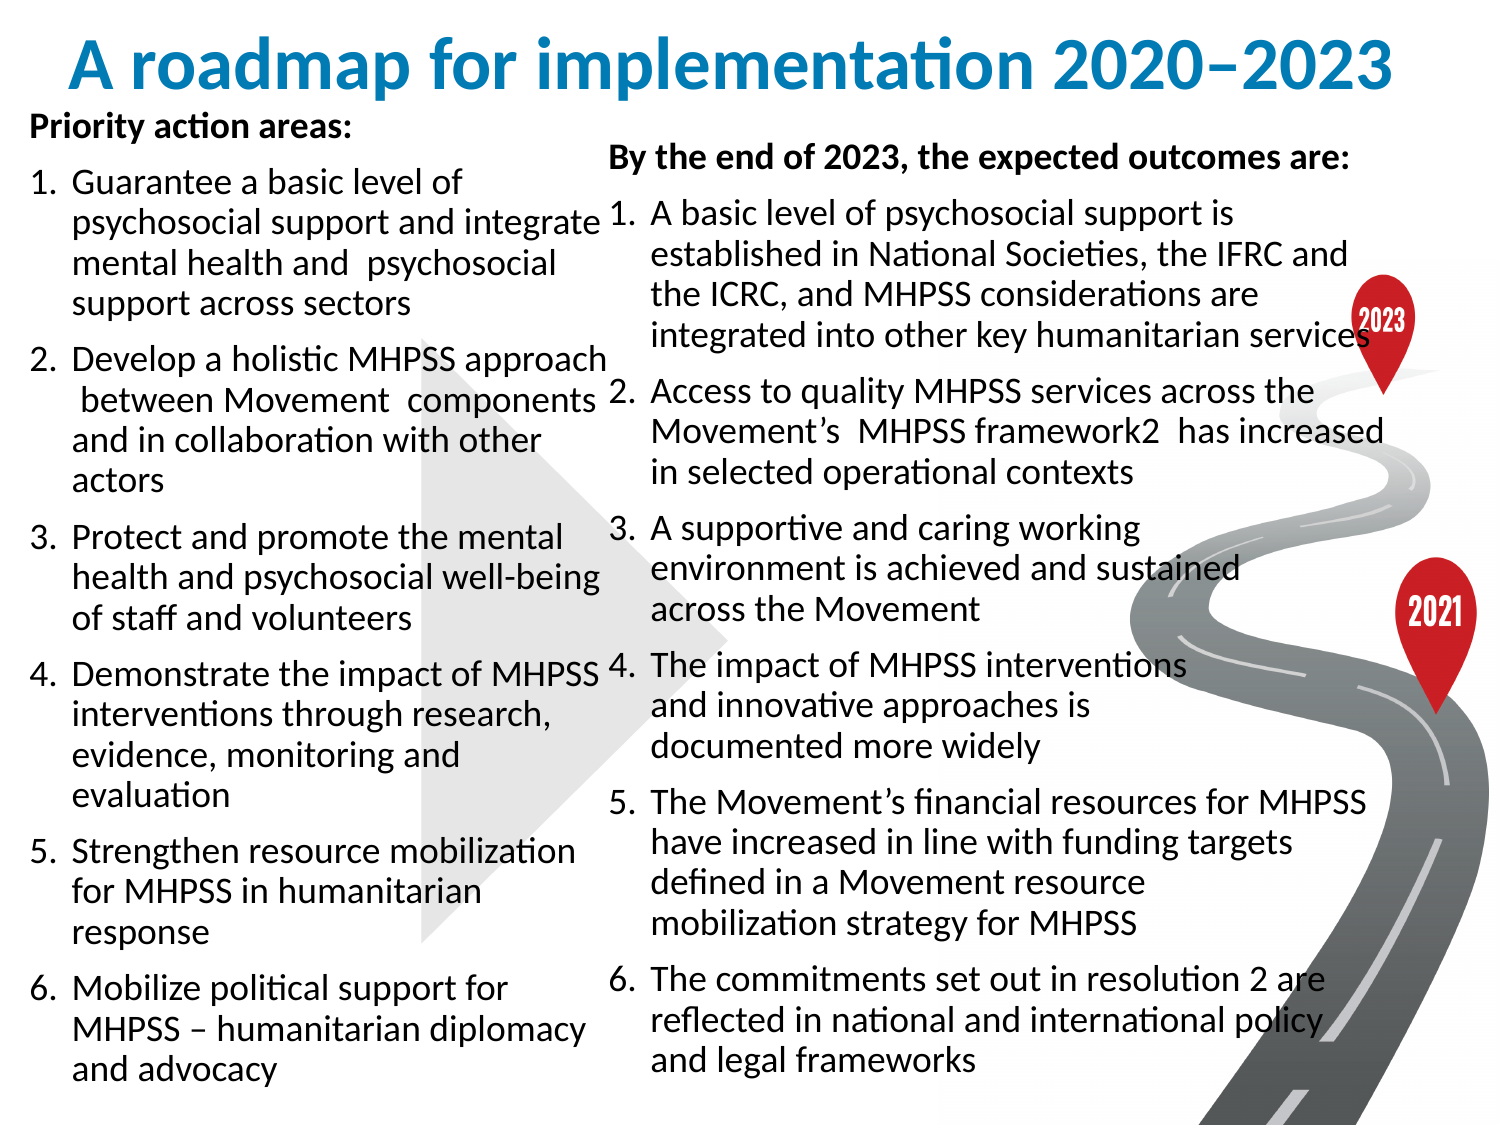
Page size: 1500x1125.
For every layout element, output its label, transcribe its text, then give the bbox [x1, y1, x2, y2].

title A roadmap for implementation 2020–2023 [68, 31, 1434, 106]
list Priority action areas: Guarantee a basic level of psychosocial support and integrate mental health and psychosocial support across sectors Develop a holistic MHPSS approach between Movement components and in collaboration with other actors Protect and promote the mental health and psychosocial well-being of staff and volunteers Demonstrate the impact of MHPSS interventions through research, evidence, monitoring and evaluation Strengthen resource mobilization for MHPSS in humanitarian response Mobilize political support for MHPSS – humanitarian diplomacy and advocacy [29, 105, 609, 844]
picture [1388, 259, 1500, 1125]
list By the end of 2023, the expected outcomes are: A basic level of psychosocial support is established in National Societies, the IFRC and the ICRC, and MHPSS considerations are integrated into other key humanitarian services Access to quality MHPSS services across the Movement’s MHPSS framework2 has increased in selected operational contexts A supportive and caring working environment is achieved and sustained across the Movement The impact of MHPSS interventions and innovative approaches is documented more widely The Movement’s financial resources for MHPSS have increased in line with funding targets defined in a Movement resource mobilization strategy for MHPSS The commitments set out in resolution 2 are reflected in national and international policy and legal frameworks [608, 137, 1388, 1125]
text_box [420, 844, 524, 946]
